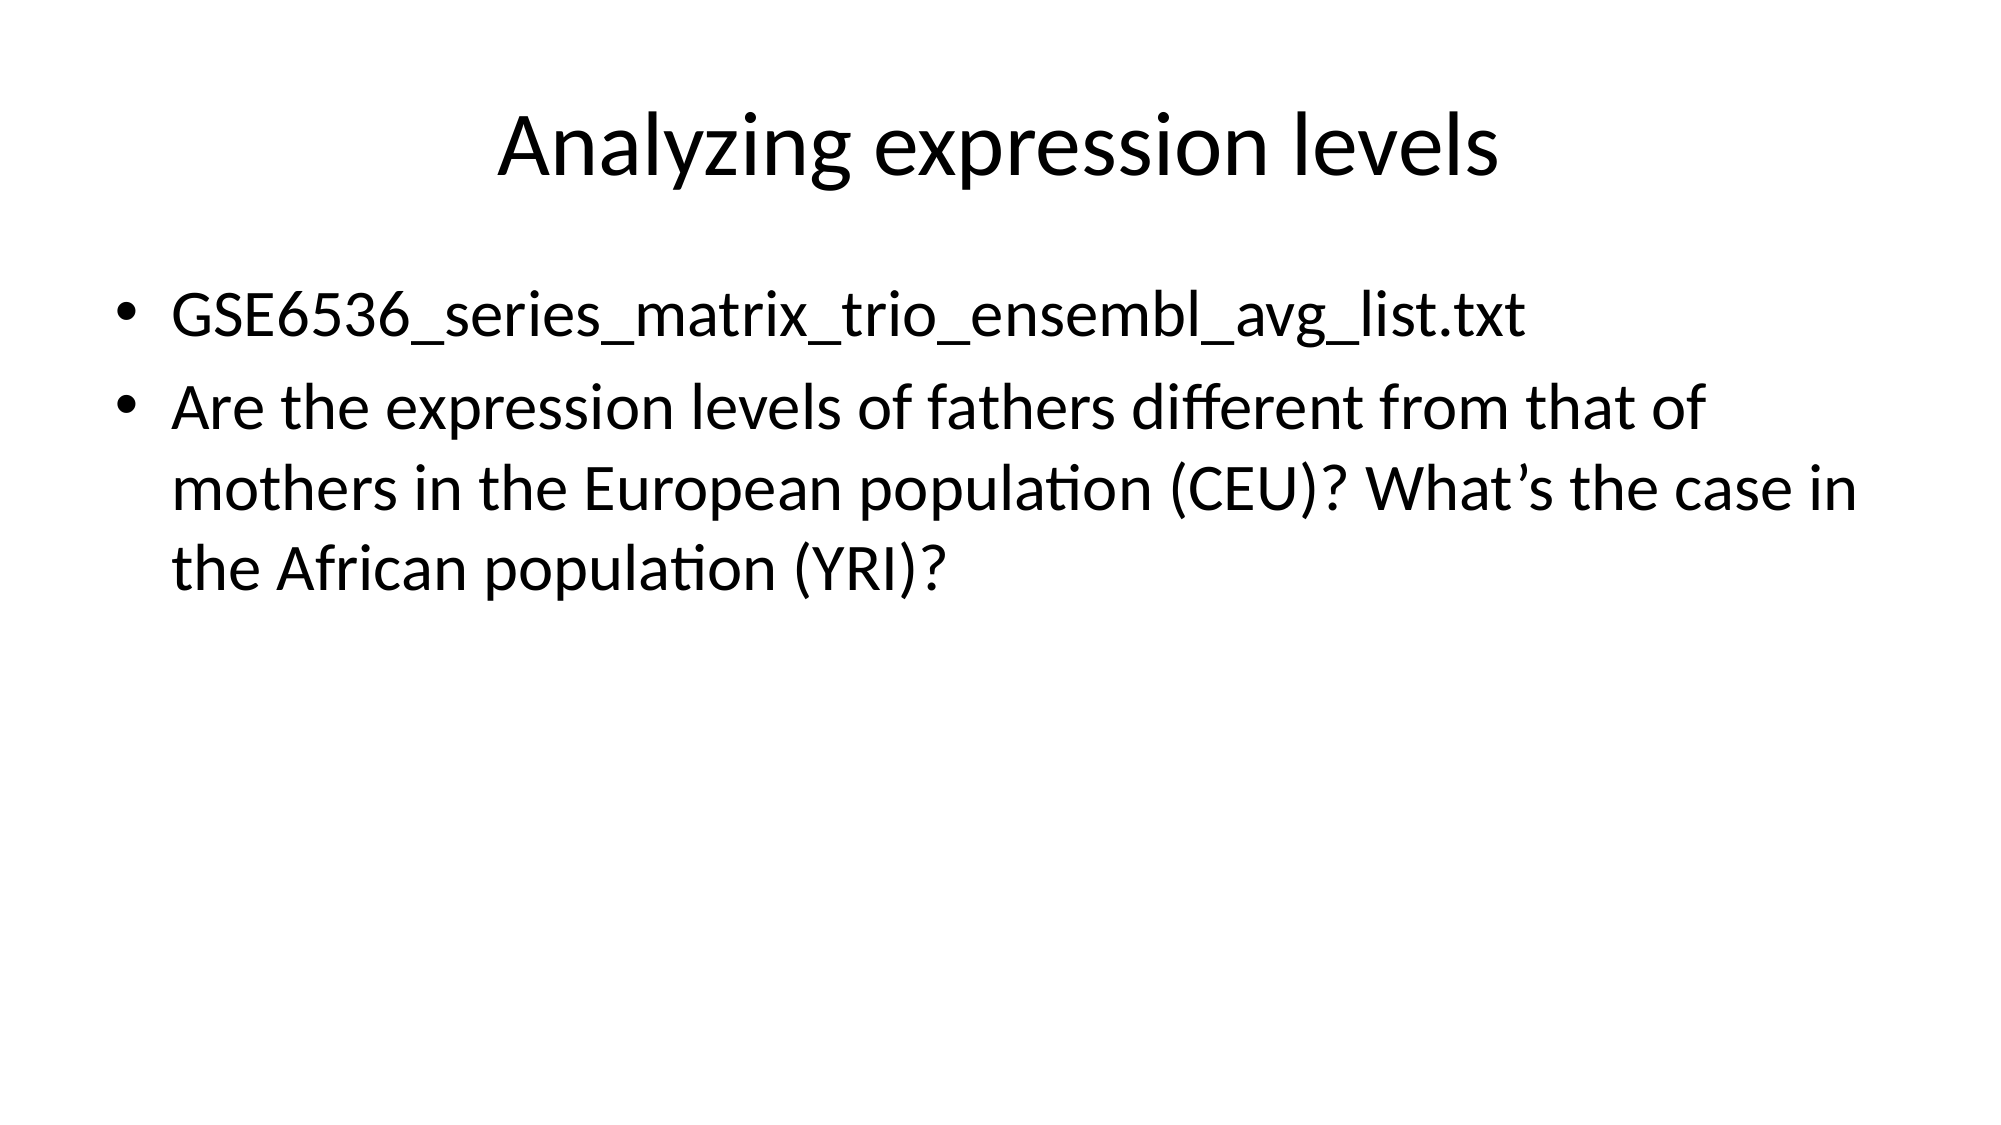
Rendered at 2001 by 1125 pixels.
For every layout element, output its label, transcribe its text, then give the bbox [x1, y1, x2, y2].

list GSE6536_series_matrix_trio_ensembl_avg_list.txt Are the expression levels of fathers different from that of mothers in the European population (CEU)? What’s the case in the African population (YRI)? [99, 262, 1900, 1005]
title Analyzing expression levels [99, 45, 1900, 233]
